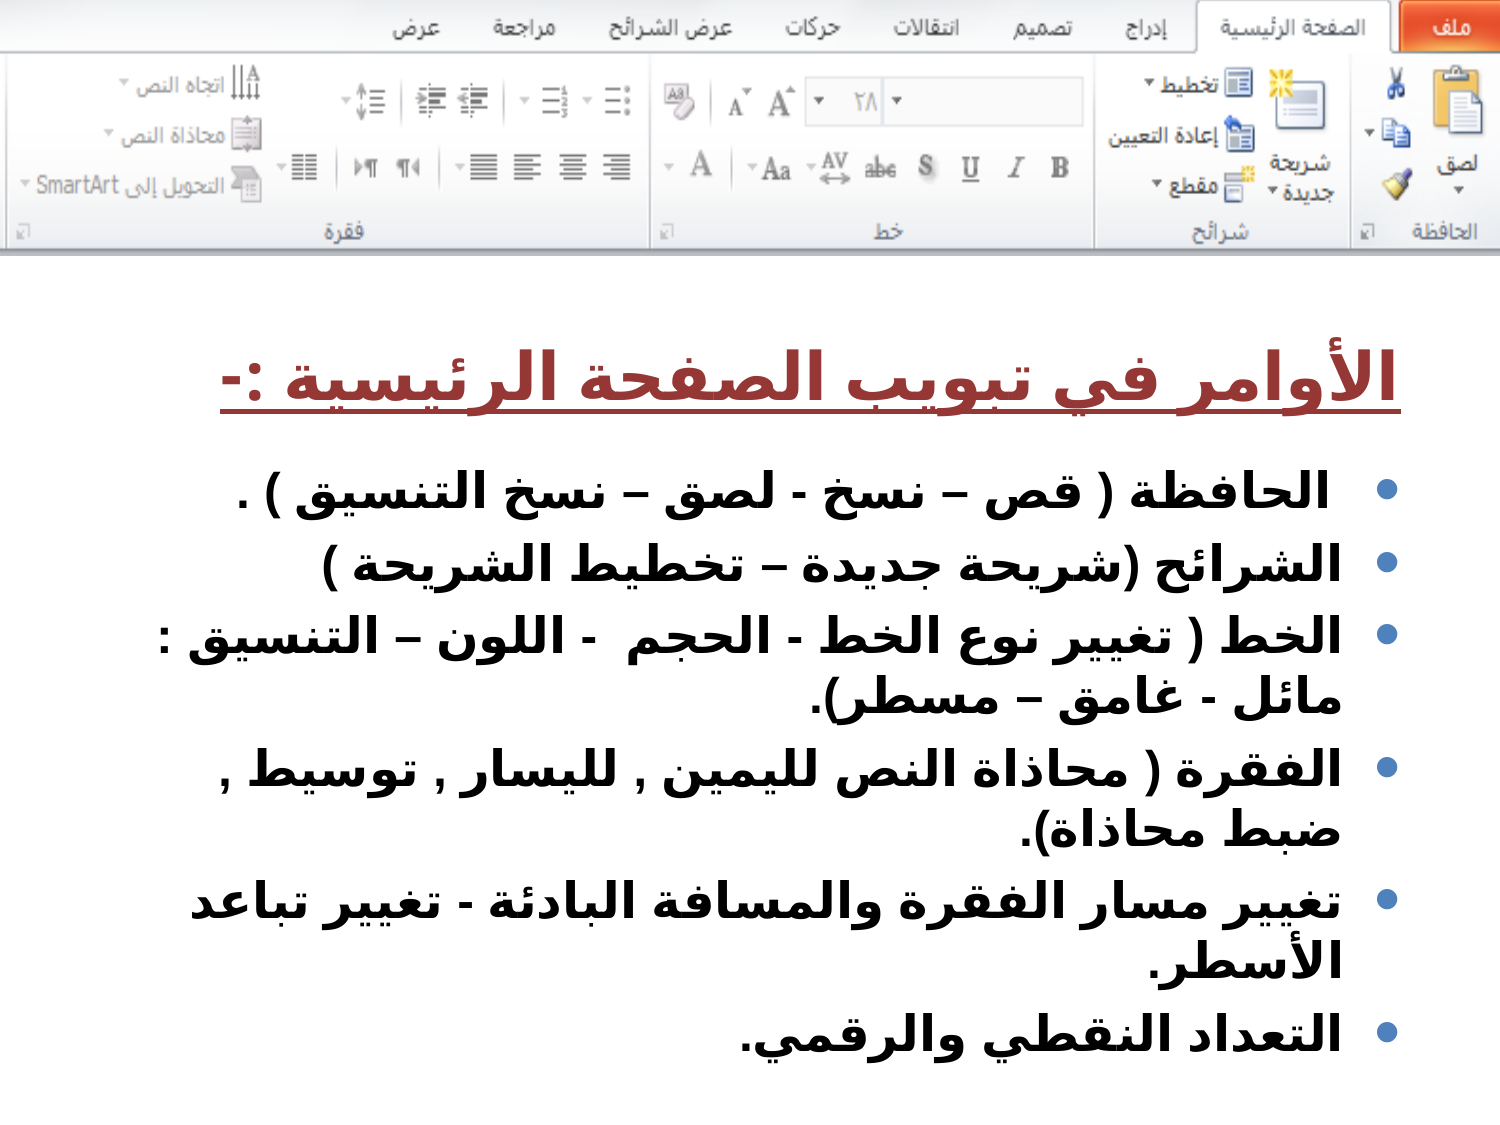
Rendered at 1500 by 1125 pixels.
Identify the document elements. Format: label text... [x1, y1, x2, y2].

picture [0, 0, 1500, 256]
text_box الأوامر في تبويب الصفحة الرئيسية :- الحافظة ( قص – نسخ - لصق – نسخ التنسيق ) . الشرائح (شريحة جديدة – تخطيط الشريحة ) الخط ( تغيير نوع الخط - الحجم - اللون – التنسيق : مائل - غامق – مسطر). الفقرة ( محاذاة النص لليمين , لليسار , توسيط , ضبط محاذاة). تغيير مسار الفقرة والمسافة البادئة - تغيير تباعد الأسطر. التعداد النقطي والرقمي. [76, 326, 1416, 1125]
